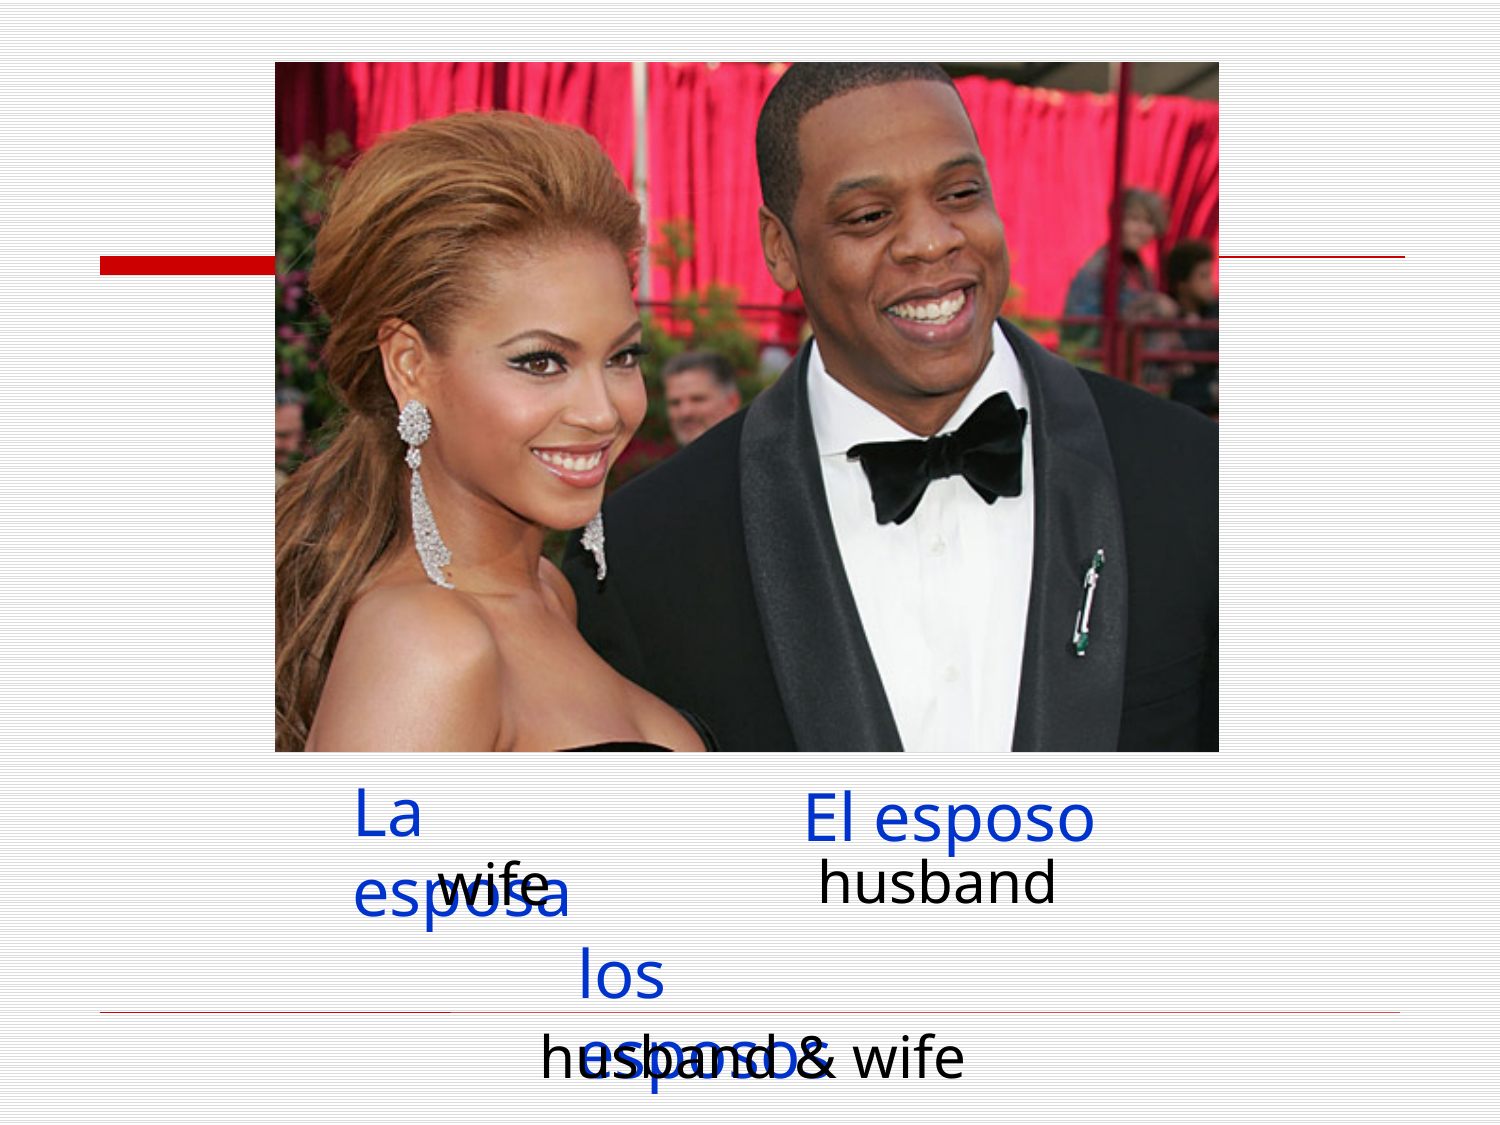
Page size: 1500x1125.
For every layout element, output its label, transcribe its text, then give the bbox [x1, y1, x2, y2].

text_box husband [802, 837, 1073, 923]
picture [274, 62, 1219, 752]
text_box La esposa [337, 762, 675, 938]
text_box El esposo [787, 767, 1125, 863]
text_box wife [422, 839, 566, 925]
text_box husband & wife [524, 1012, 982, 1098]
text_box los esposos [562, 924, 938, 1012]
